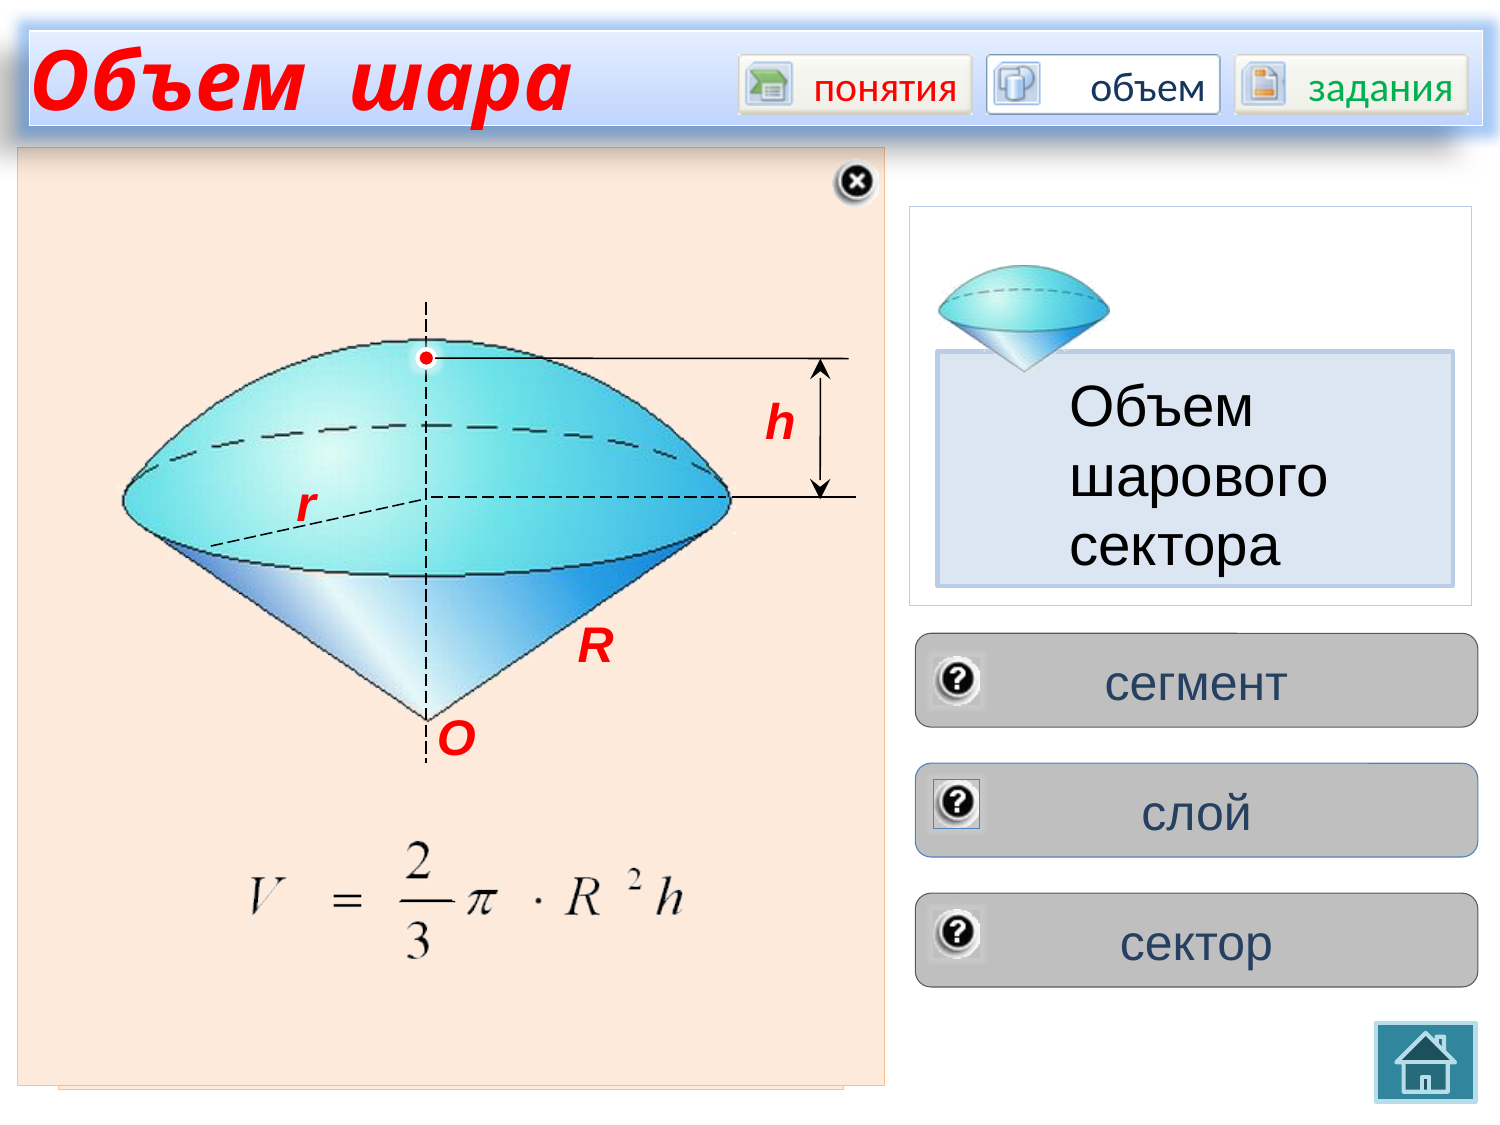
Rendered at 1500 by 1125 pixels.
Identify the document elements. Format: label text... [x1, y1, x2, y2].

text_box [915, 892, 1479, 988]
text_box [909, 206, 1473, 606]
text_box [915, 633, 1479, 728]
text_box [588, 30, 1483, 126]
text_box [17, 147, 886, 1086]
text_box понятия [736, 52, 975, 116]
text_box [915, 762, 1479, 858]
text_box объем [984, 52, 1223, 116]
text_box [1374, 1021, 1478, 1104]
text_box Объем шара [14, 19, 588, 135]
text_box задания [1232, 52, 1471, 116]
